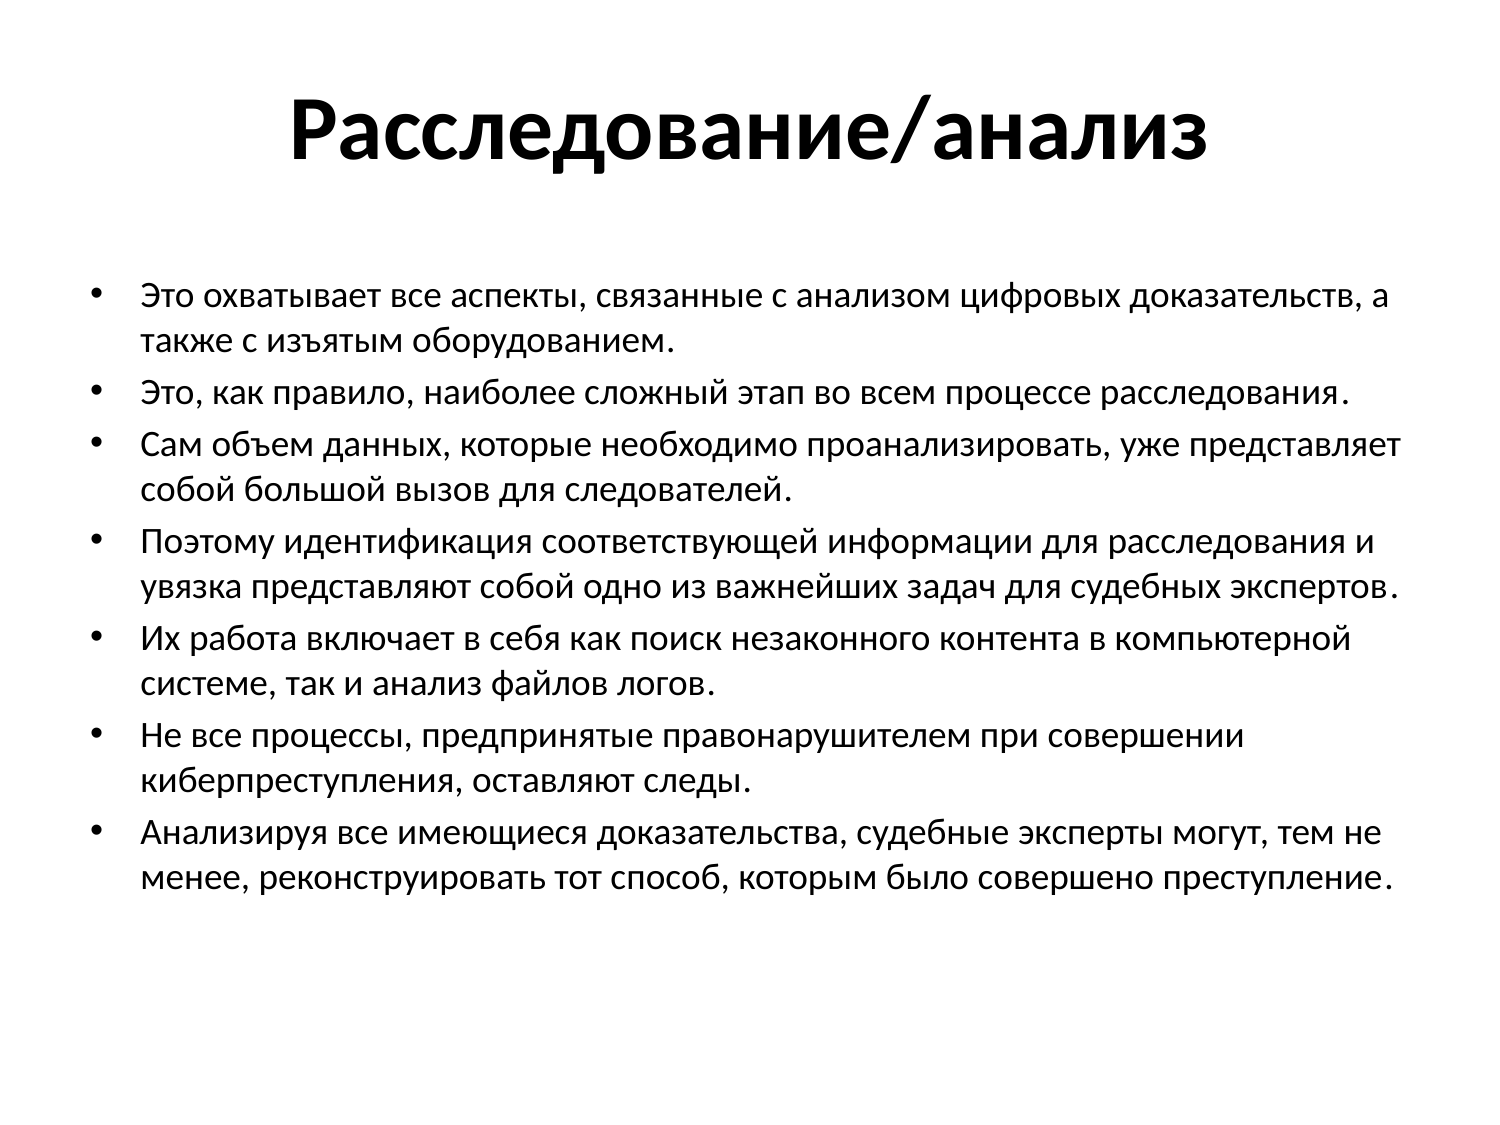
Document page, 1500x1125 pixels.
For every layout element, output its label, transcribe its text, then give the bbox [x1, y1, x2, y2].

title Расследование/анализ [74, 44, 1426, 202]
list Это охватывает все аспекты, связанные с анализом цифровых доказательств, а также с изъятым оборудованием. Это, как правило, наиболее сложный этап во всем процессе расследования. Сам объем данных, которые необходимо проанализировать, уже представляет собой большой вызов для следователей. Поэтому идентификация соответствующей информации для расследования и увязка представляют собой одно из важнейших задач для судебных экспертов. Их работа включает в себя как поиск незаконного контента в компьютерной системе, так и анализ файлов логов. Не все процессы, предпринятые правонарушителем при совершении киберпреступления, оставляют следы. Анализируя все имеющиеся доказательства, судебные эксперты могут, тем не менее, реконструировать тот способ, которым было совершено преступление. [74, 262, 1426, 1006]
